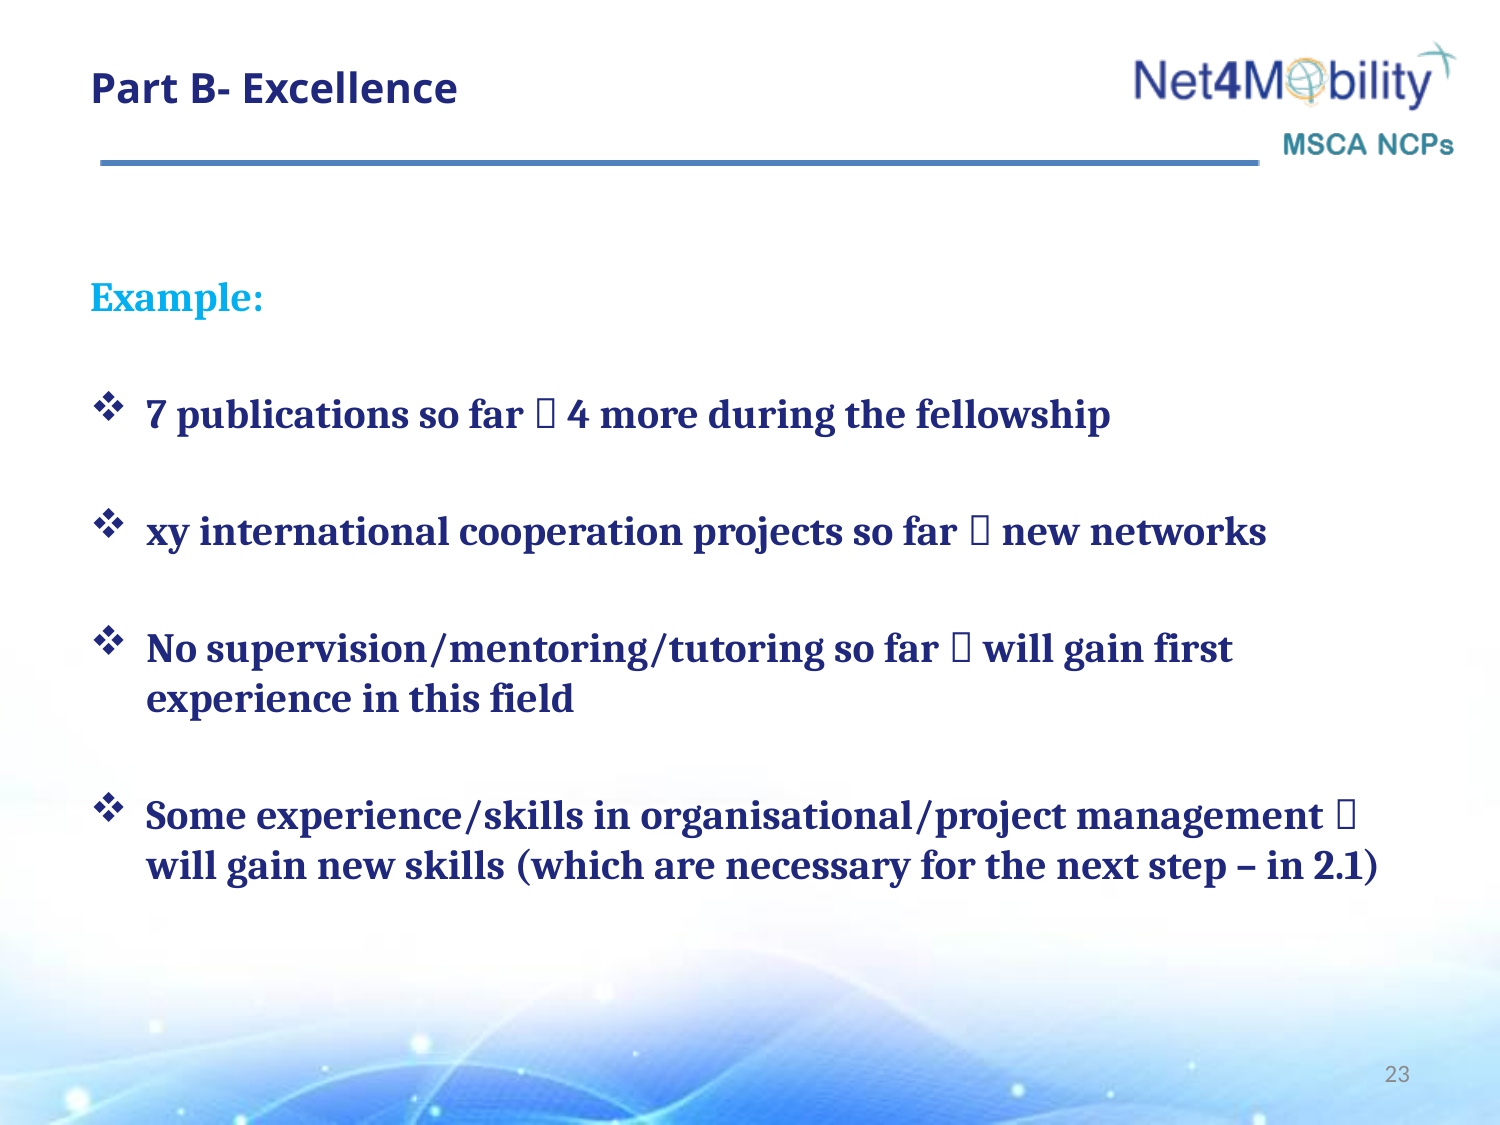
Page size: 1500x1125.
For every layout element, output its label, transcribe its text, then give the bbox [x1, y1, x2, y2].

slide_number 23 [1074, 1042, 1425, 1103]
title Part B- Excellence [75, 30, 1093, 144]
list Example: 7 publications so far  4 more during the fellowship xy international cooperation projects so far  new networks No supervision/mentoring/tutoring so far  will gain first experience in this field Some experience/skills in organisational/project management  will gain new skills (which are necessary for the next step – in 2.1) [75, 262, 1425, 1005]
picture [0, 0, 1500, 1125]
